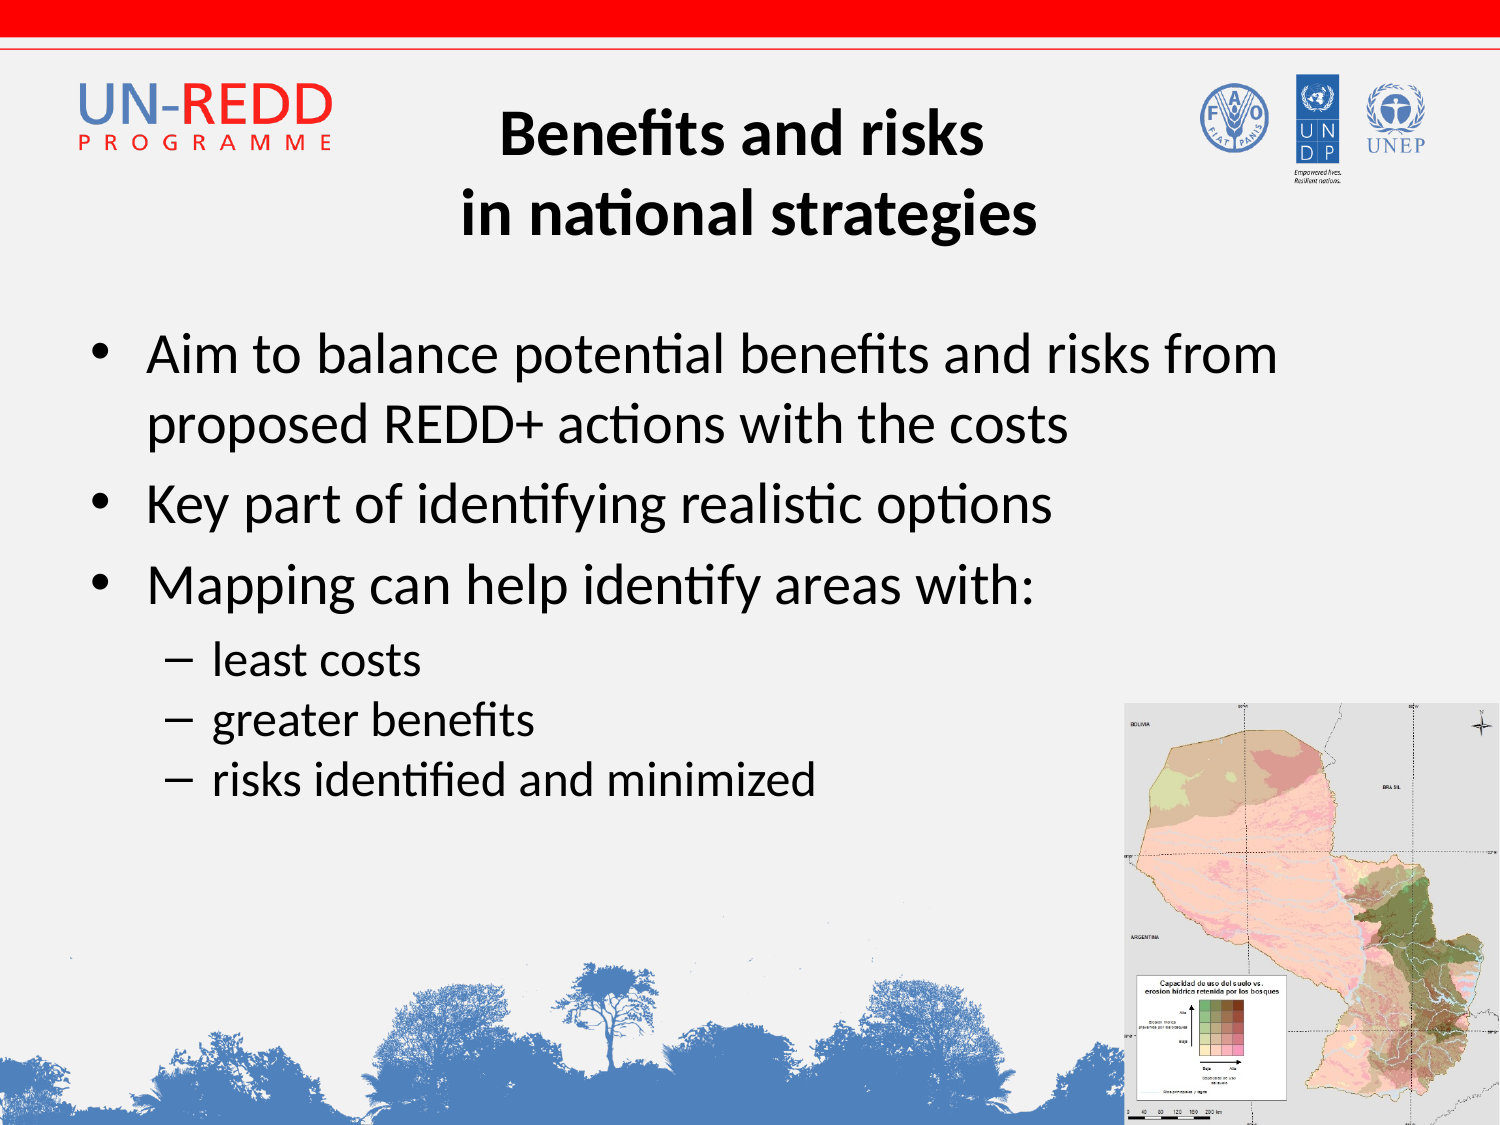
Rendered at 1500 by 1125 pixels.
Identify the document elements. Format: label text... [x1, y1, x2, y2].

title Benefits and risks in national strategies [75, 90, 1425, 248]
list Aim to balance potential benefits and risks from proposed REDD+ actions with the costs Key part of identifying realistic options Mapping can help identify areas with: least costs greater benefits risks identified and minimized [75, 307, 1425, 1051]
picture [1200, 74, 1425, 90]
picture [0, 703, 1500, 1125]
picture [74, 74, 345, 155]
